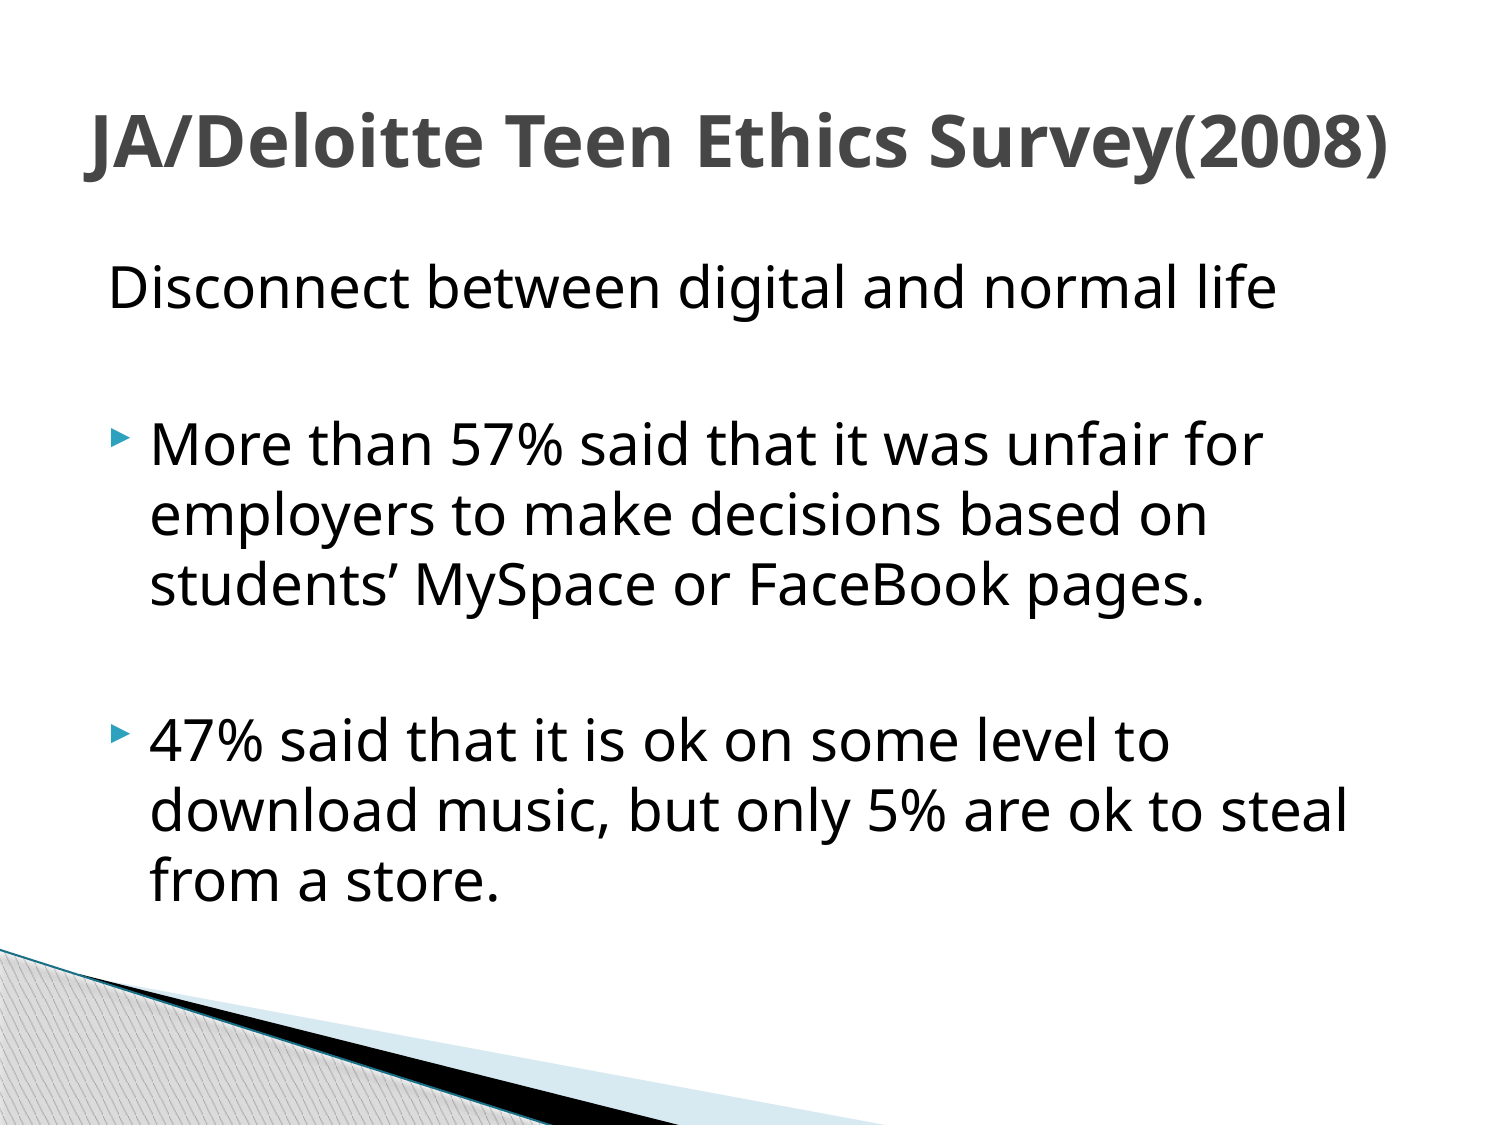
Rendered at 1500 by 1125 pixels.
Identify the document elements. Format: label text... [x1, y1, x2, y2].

title JA/Deloitte Teen Ethics Survey(2008) [75, 45, 1425, 233]
list Disconnect between digital and normal life More than 57% said that it was unfair for employers to make decisions based on students’ MySpace or FaceBook pages. 47% said that it is ok on some level to download music, but only 5% are ok to steal from a store. [75, 243, 1425, 986]
